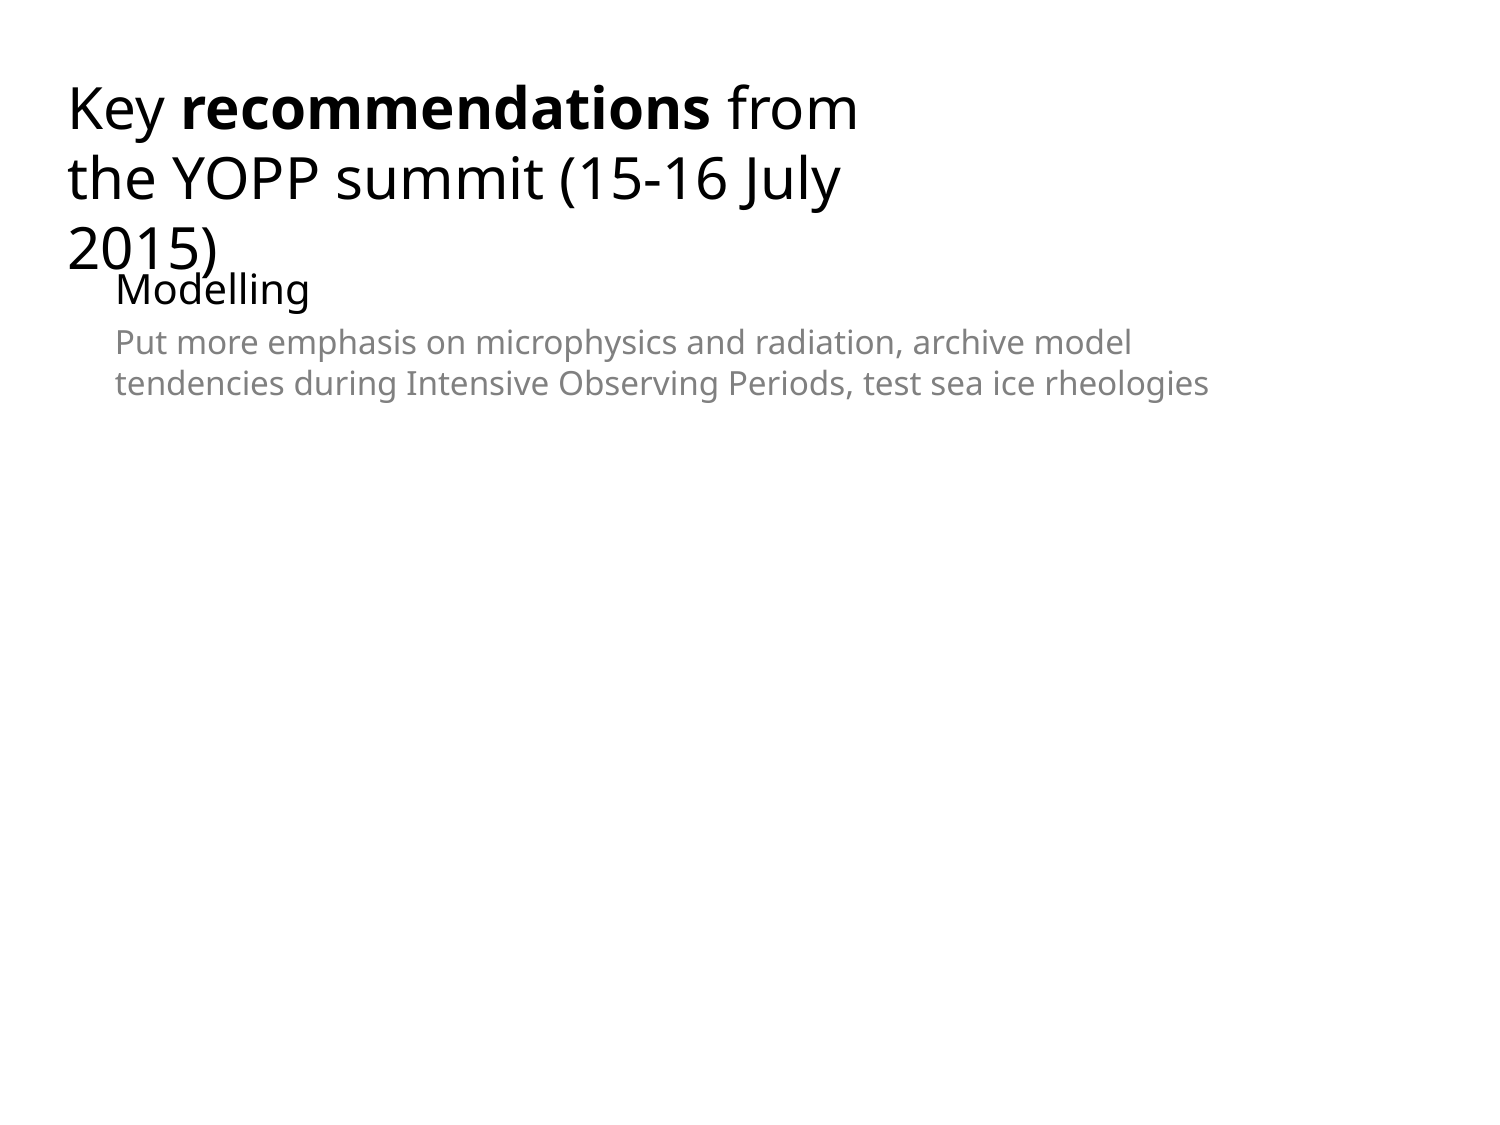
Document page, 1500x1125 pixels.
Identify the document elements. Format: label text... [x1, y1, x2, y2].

text_box Modelling [100, 255, 745, 314]
text_box Key recommendations from the YOPP summit (15-16 July 2015) [53, 63, 939, 289]
text_box Put more emphasis on microphysics and radiation, archive model tendencies during Intensive Observing Periods, test sea ice rheologies [100, 314, 1235, 409]
